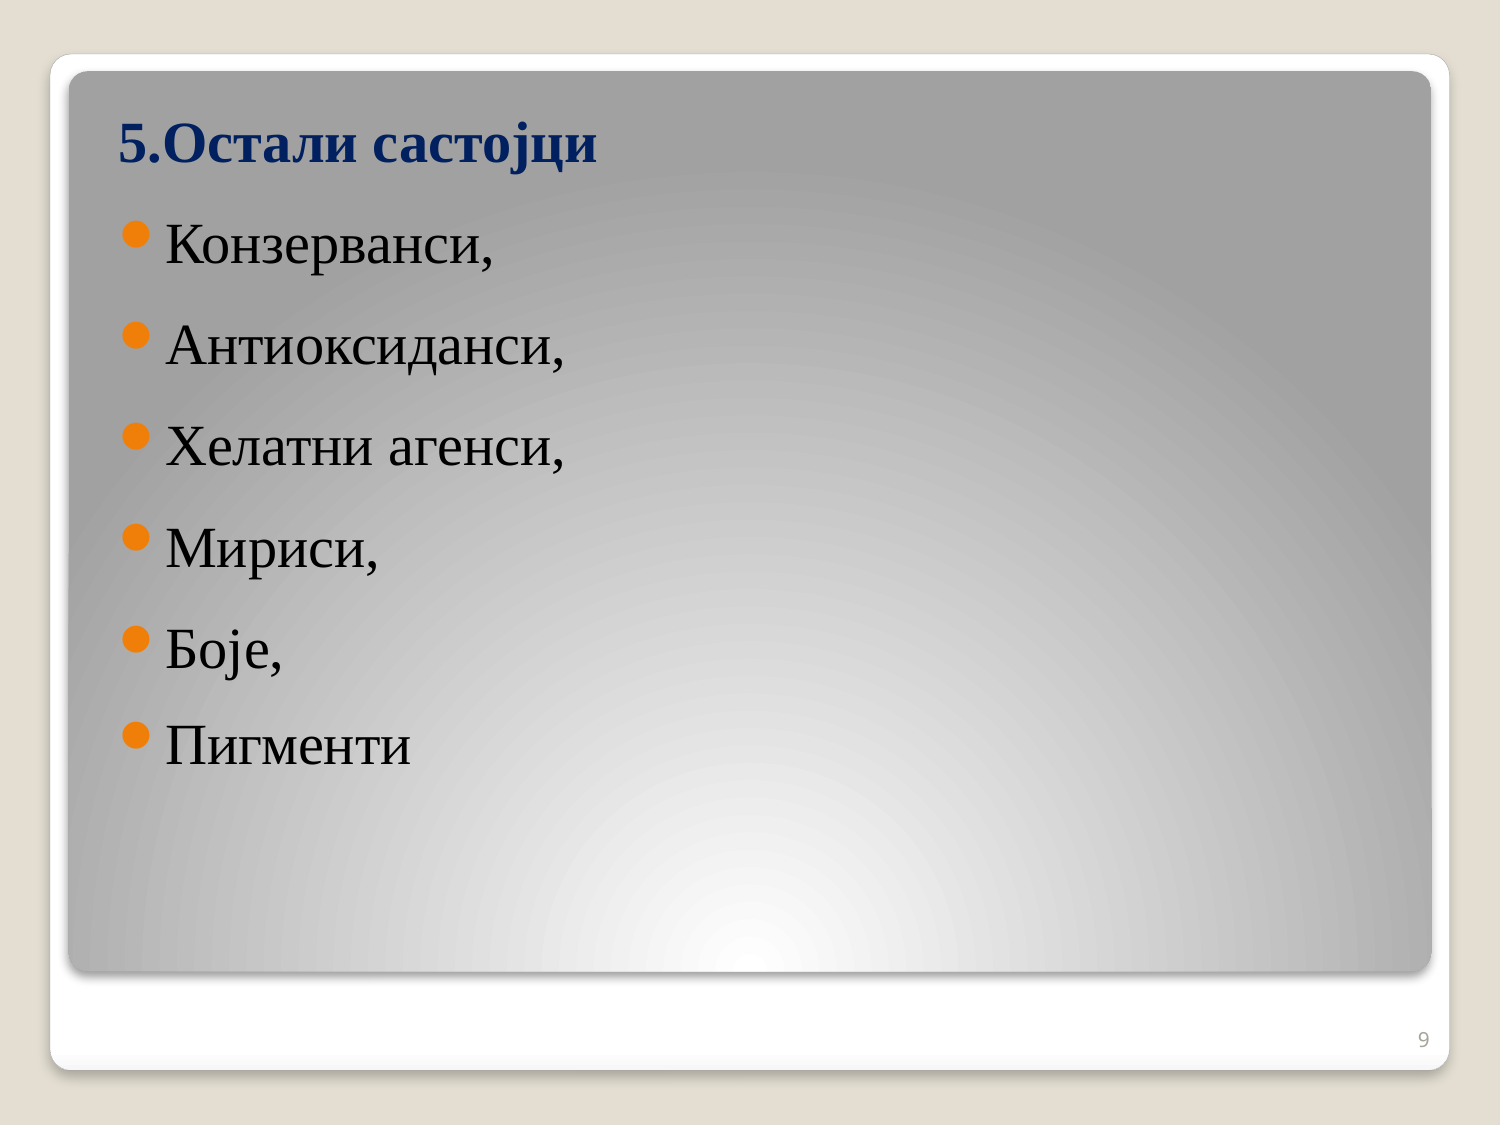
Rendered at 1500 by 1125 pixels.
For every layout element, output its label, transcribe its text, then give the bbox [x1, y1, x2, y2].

list 5.Остали састојци Конзерванси, Антиоксиданси, Хелатни агенси, Мириси, Боје, Пигменти [88, 78, 1436, 1071]
slide_number 9 [1369, 1002, 1445, 1063]
